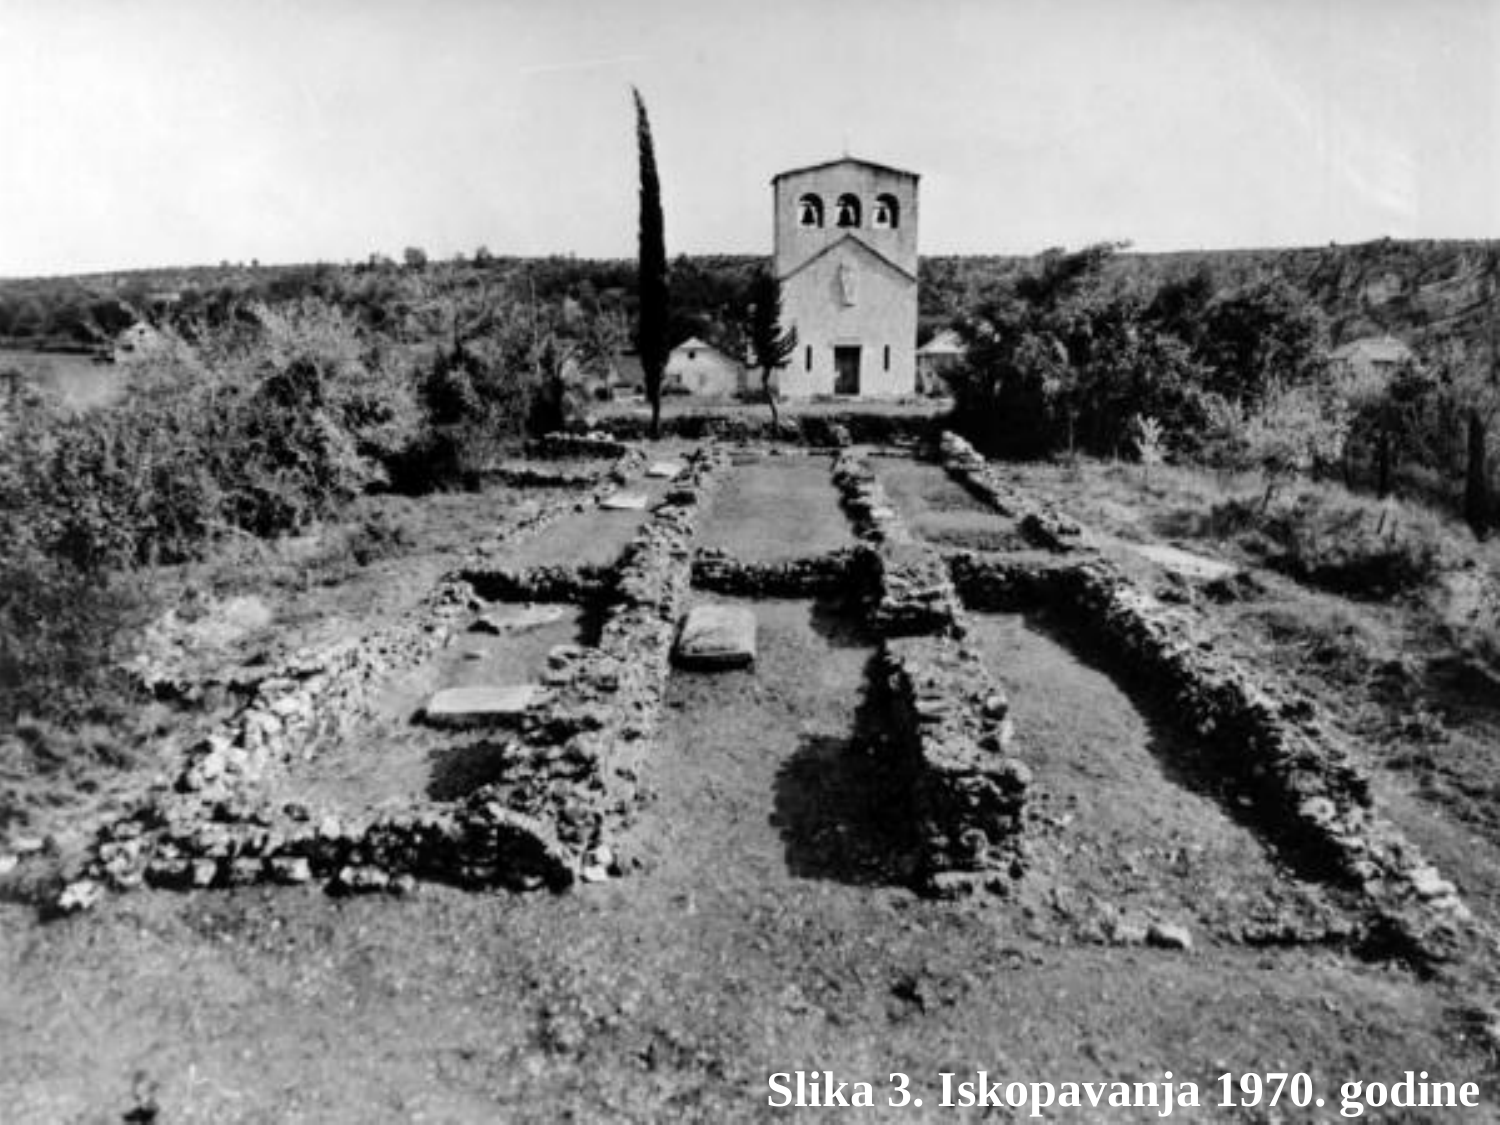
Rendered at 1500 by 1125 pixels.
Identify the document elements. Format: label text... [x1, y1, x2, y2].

text_box Slika 3. Iskopavanja 1970. godine [752, 1049, 1497, 1124]
picture [0, 0, 1500, 1125]
